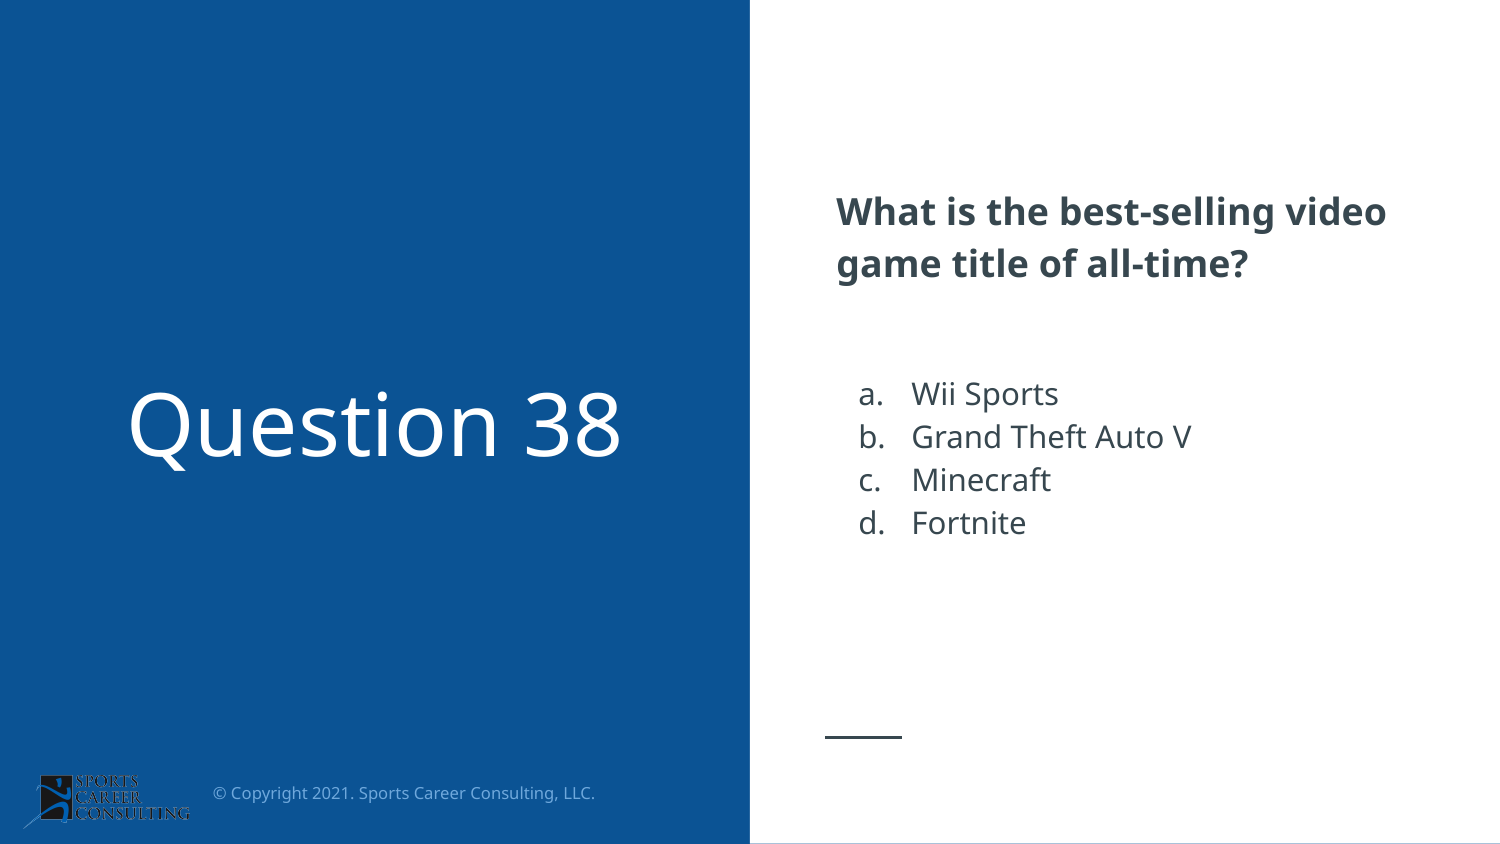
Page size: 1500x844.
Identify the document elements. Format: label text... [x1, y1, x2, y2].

list What is the best-selling video game title of all-time? Wii Sports Grand Theft Auto V Minecraft Fortnite [821, 118, 1486, 725]
picture [22, 774, 190, 829]
title Question 38 [43, 298, 708, 546]
text_box © Copyright 2021. Sports Career Consulting, LLC. [197, 767, 750, 838]
